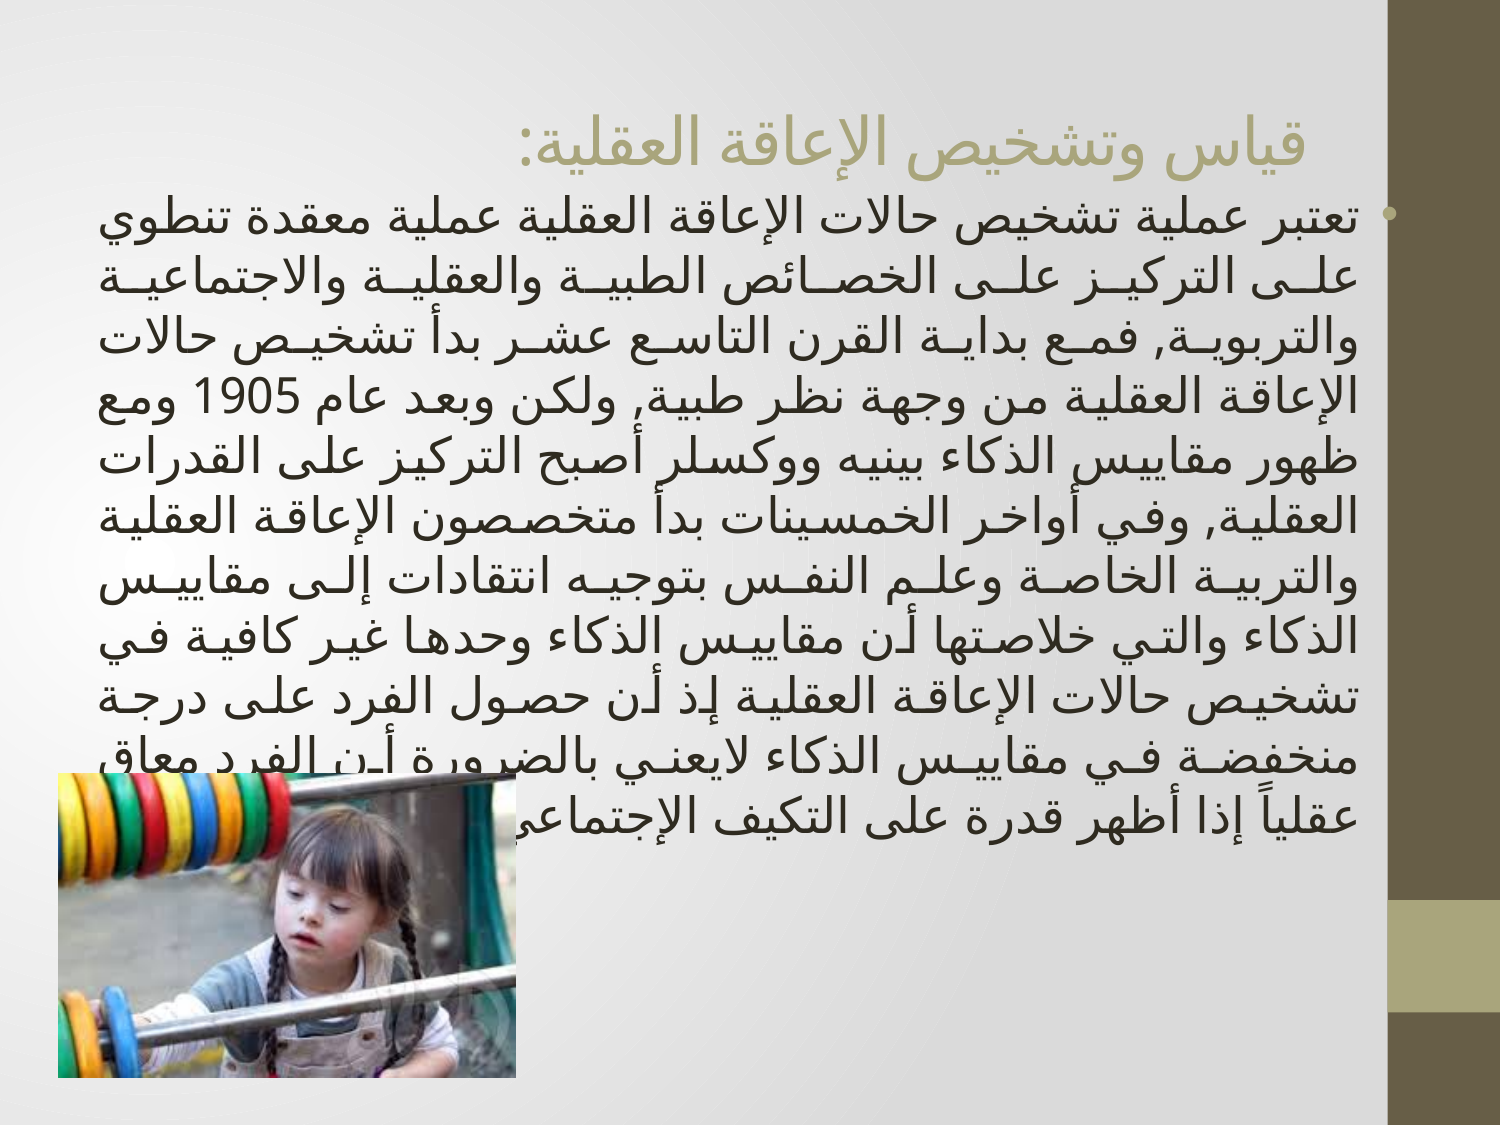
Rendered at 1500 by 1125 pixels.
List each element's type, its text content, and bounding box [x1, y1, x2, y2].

title قياس وتشخيص الإعاقة العقلية: [75, 45, 1325, 233]
list تعتبر عملية تشخيص حالات الإعاقة العقلية عملية معقدة تنطوي على التركيز على الخصائص الطبية والعقلية والاجتماعية والتربوية, فمع بداية القرن التاسع عشر بدأ تشخيص حالات الإعاقة العقلية من وجهة نظر طبية, ولكن وبعد عام 1905 ومع ظهور مقاييس الذكاء بينيه ووكسلر أصبح التركيز على القدرات العقلية, وفي أواخر الخمسينات بدأ متخصصون الإعاقة العقلية والتربية الخاصة وعلم النفس بتوجيه انتقادات إلى مقاييس الذكاء والتي خلاصتها أن مقاييس الذكاء وحدها غير كافية في تشخيص حالات الإعاقة العقلية إذ أن حصول الفرد على درجة منخفضة في مقاييس الذكاء لايعني بالضرورة أن الفرد معاق عقلياً إذا أظهر قدرة على التكيف الإجتماعي. [82, 175, 1432, 1090]
picture [58, 772, 517, 1078]
